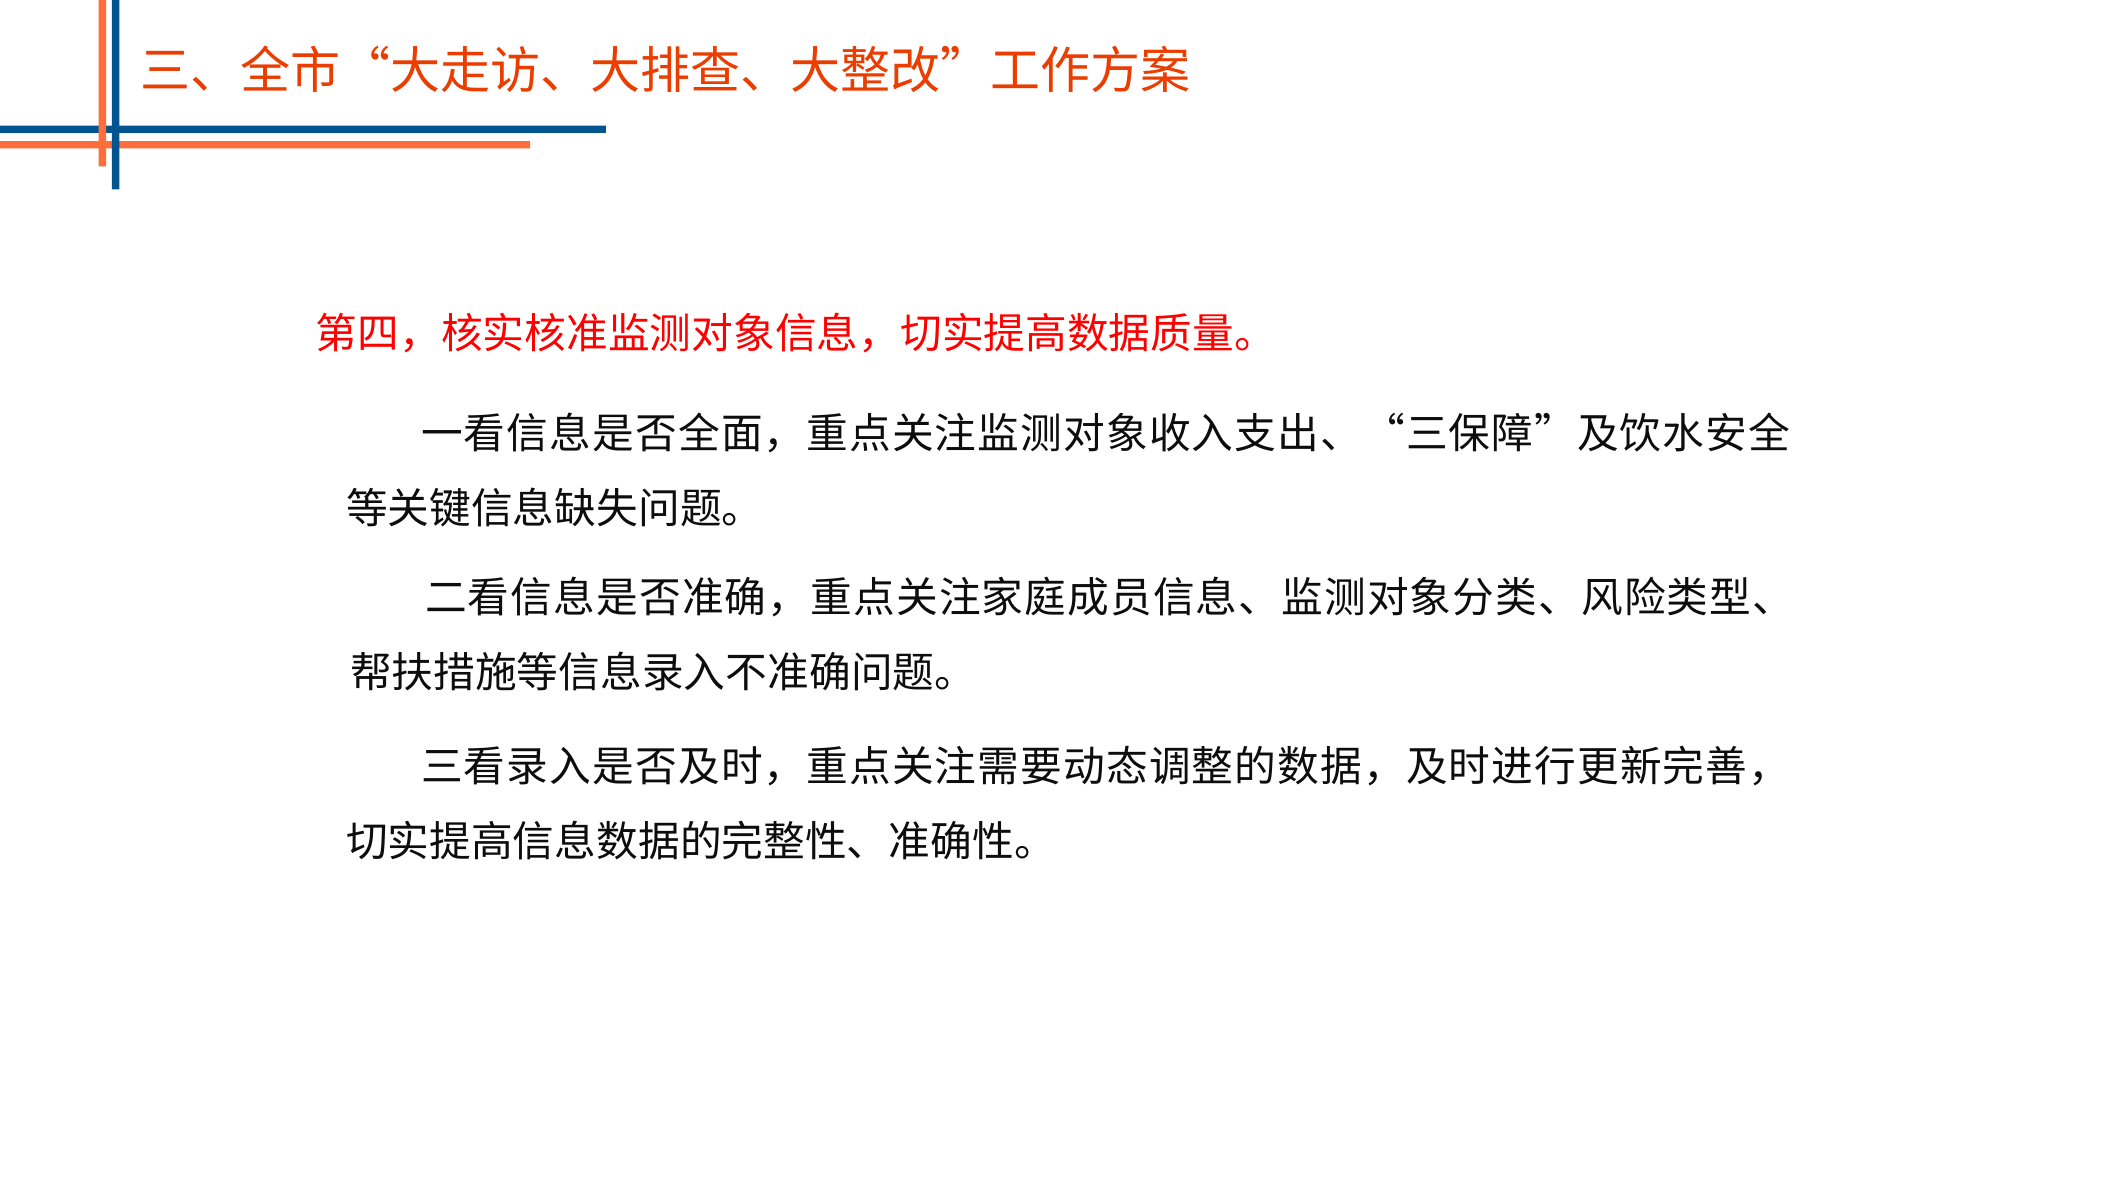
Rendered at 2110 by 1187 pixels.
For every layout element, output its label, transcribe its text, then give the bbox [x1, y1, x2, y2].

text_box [0, 0, 1457, 190]
text_box 二看信息是否准确，重点关注家庭成员信息、监测对象分类、风险类型、帮扶措施等信息录入不准确问题。 [335, 538, 1809, 704]
text_box 一看信息是否全面，重点关注监测对象收入支出、“三保障”及饮水安全等关键信息缺失问题。 [331, 374, 1805, 540]
text_box 三看录入是否及时，重点关注需要动态调整的数据，及时进行更新完善，切实提高信息数据的完整性、准确性。 [331, 707, 1805, 872]
text_box 第四，核实核准监测对象信息，切实提高数据质量。 [226, 274, 1700, 365]
